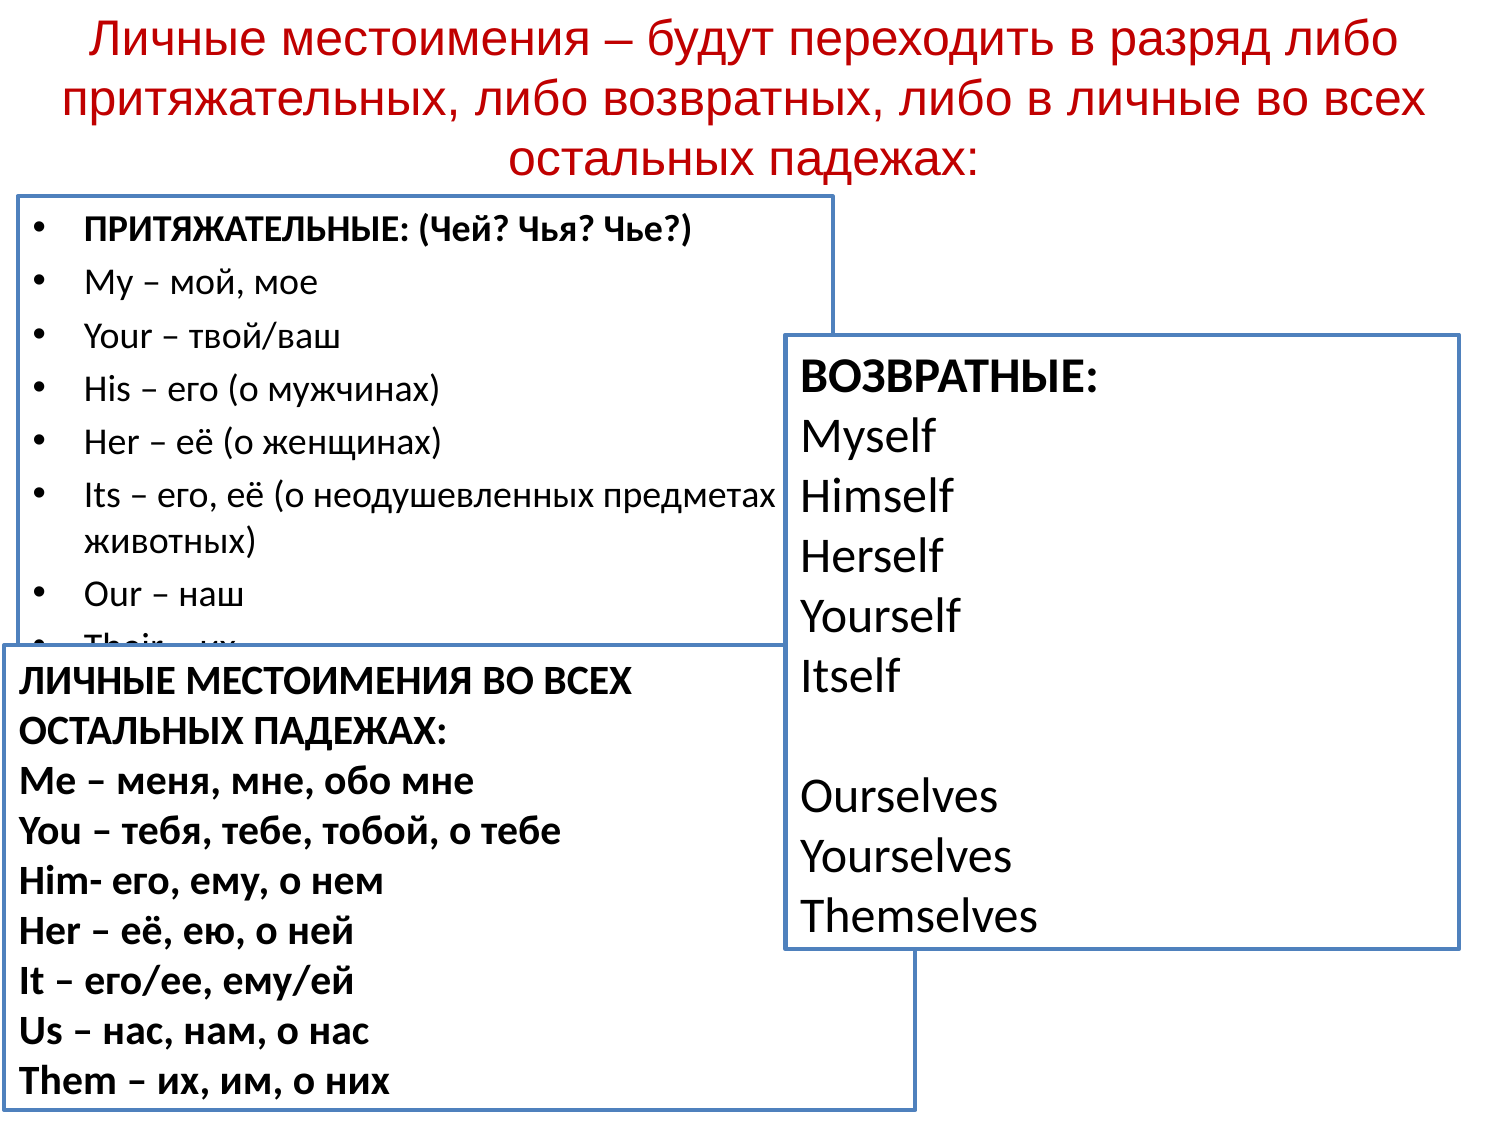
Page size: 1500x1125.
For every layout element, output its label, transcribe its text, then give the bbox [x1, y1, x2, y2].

text_box ЛИЧНЫЕ МЕСТОИМЕНИЯ ВО ВСЕХ ОСТАЛЬНЫХ ПАДЕЖАХ: Me – меня, мне, обо мне You – тебя, тебе, тобой, о тебе Him- его, ему, о нем Her – её, ею, о ней It – его/ее, ему/ей Us – нас, нам, о нас Them – их, им, о них [2, 643, 917, 1112]
text_box ВОЗВРАТНЫЕ: Myself Himself Herself Yourself Itself Ourselves Yourselves Themselves [783, 333, 1461, 951]
list ПРИТЯЖАТЕЛЬНЫЕ: (Чей? Чья? Чье?) My – мой, мое Your – твой/ваш His – его (о мужчинах) Her – её (о женщинах) Its – его, её (о неодушевленных предметах и животных) Our – наш Their – их [16, 194, 835, 643]
title Личные местоимения – будут переходить в разряд либо притяжательных, либо возвратных, либо в личные во всех остальных падежах: [17, 19, 1471, 233]
